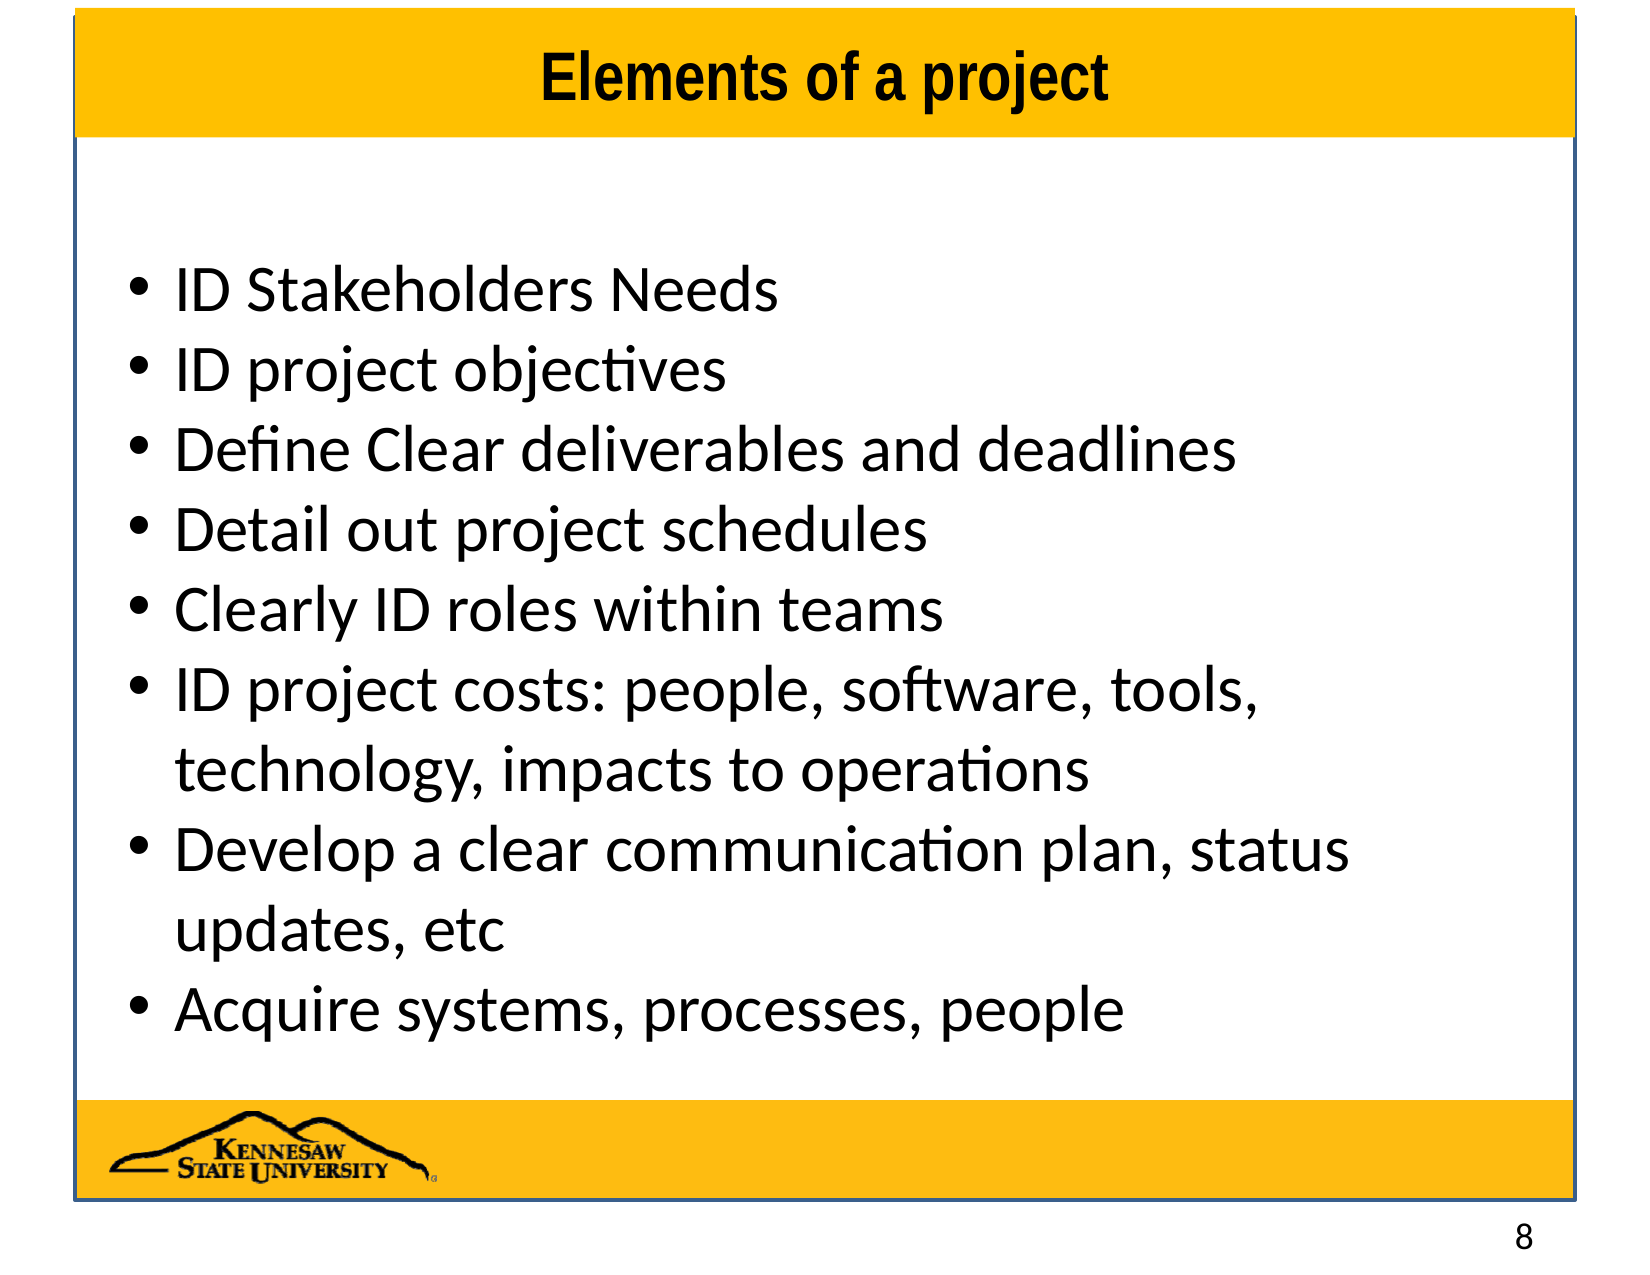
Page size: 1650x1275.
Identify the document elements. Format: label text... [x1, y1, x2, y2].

text_box ID Stakeholders Needs ID project objectives Define Clear deliverables and deadlines Detail out project schedules Clearly ID roles within teams ID project costs: people, software, tools, technology, impacts to operations Develop a clear communication plan, status updates, etc Acquire systems, processes, people [112, 237, 1525, 1142]
title Elements of a project [75, 7, 1575, 138]
picture [108, 1111, 437, 1184]
